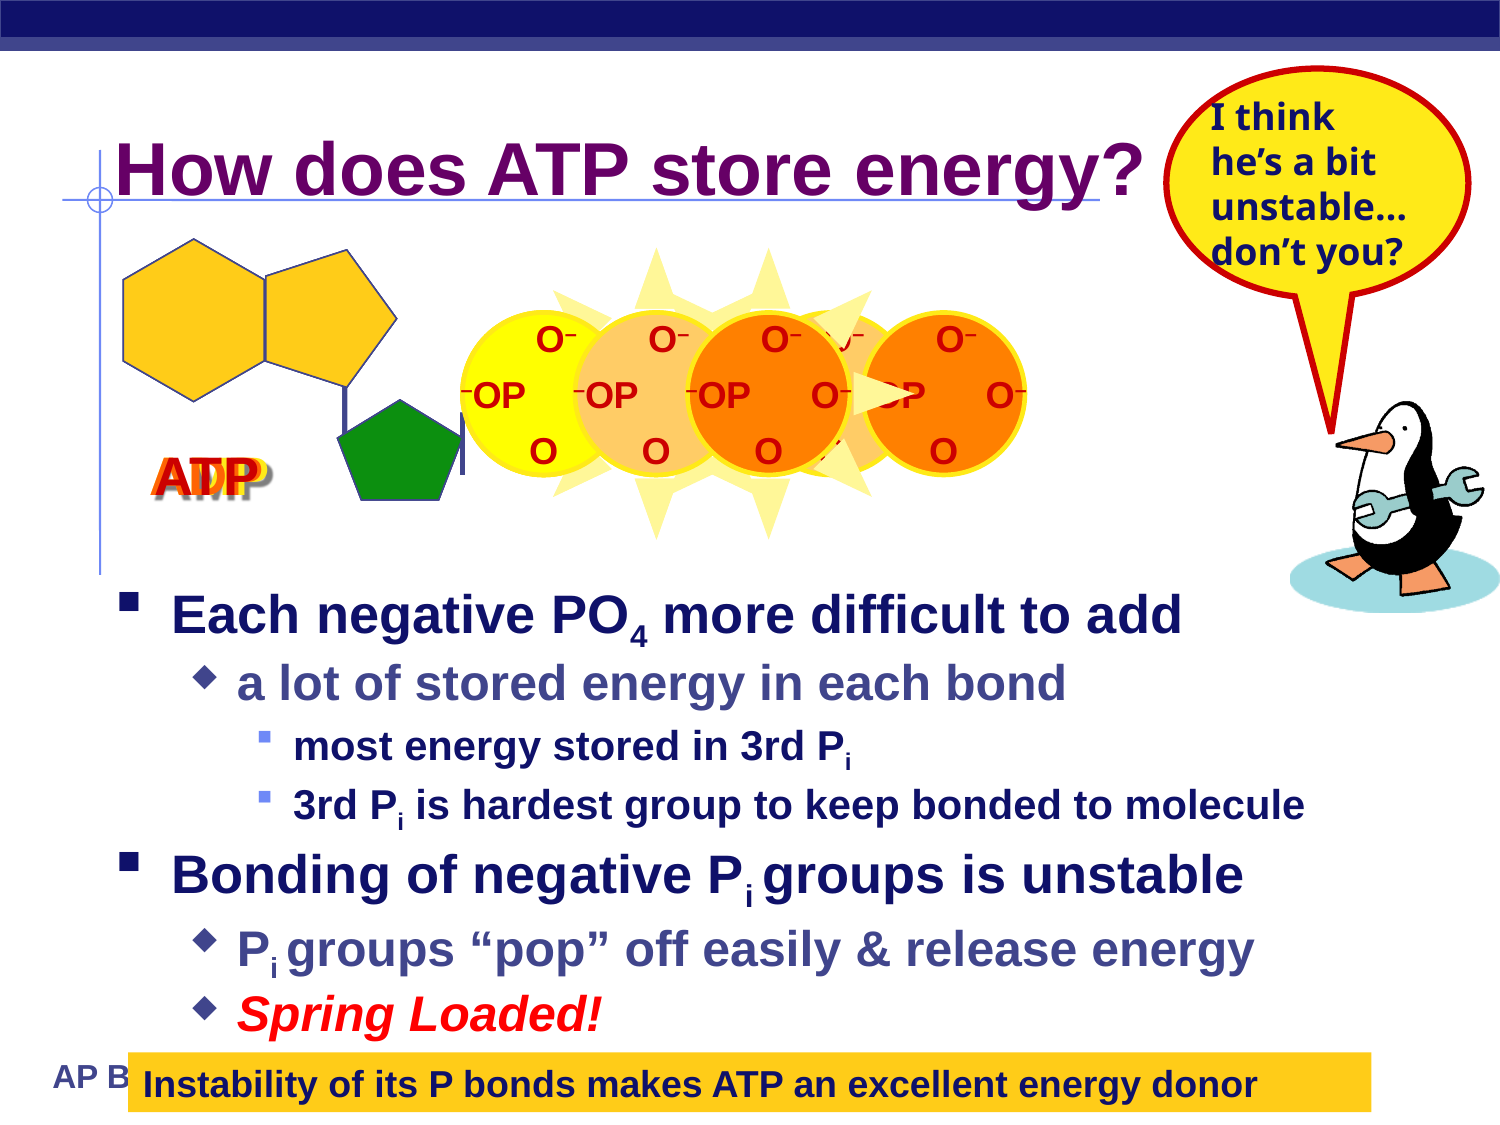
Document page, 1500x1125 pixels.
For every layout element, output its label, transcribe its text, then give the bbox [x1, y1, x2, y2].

text_box Instability of its P bonds makes ATP an excellent energy donor [128, 1052, 1372, 1113]
title How does ATP store energy? [99, 112, 1197, 238]
list Each negative PO4 more difficult to add a lot of stored energy in each bond most energy stored in 3rd Pi 3rd Pi is hardest group to keep bonded to molecule Bonding of negative Pi groups is unstable Pi groups “pop” off easily & release energy Spring Loaded! [99, 573, 1464, 1028]
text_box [916, 299, 1051, 488]
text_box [112, 249, 913, 538]
text_box I think he’s a bit unstable… don’t you? [1166, 68, 1469, 398]
picture [1290, 400, 1500, 614]
